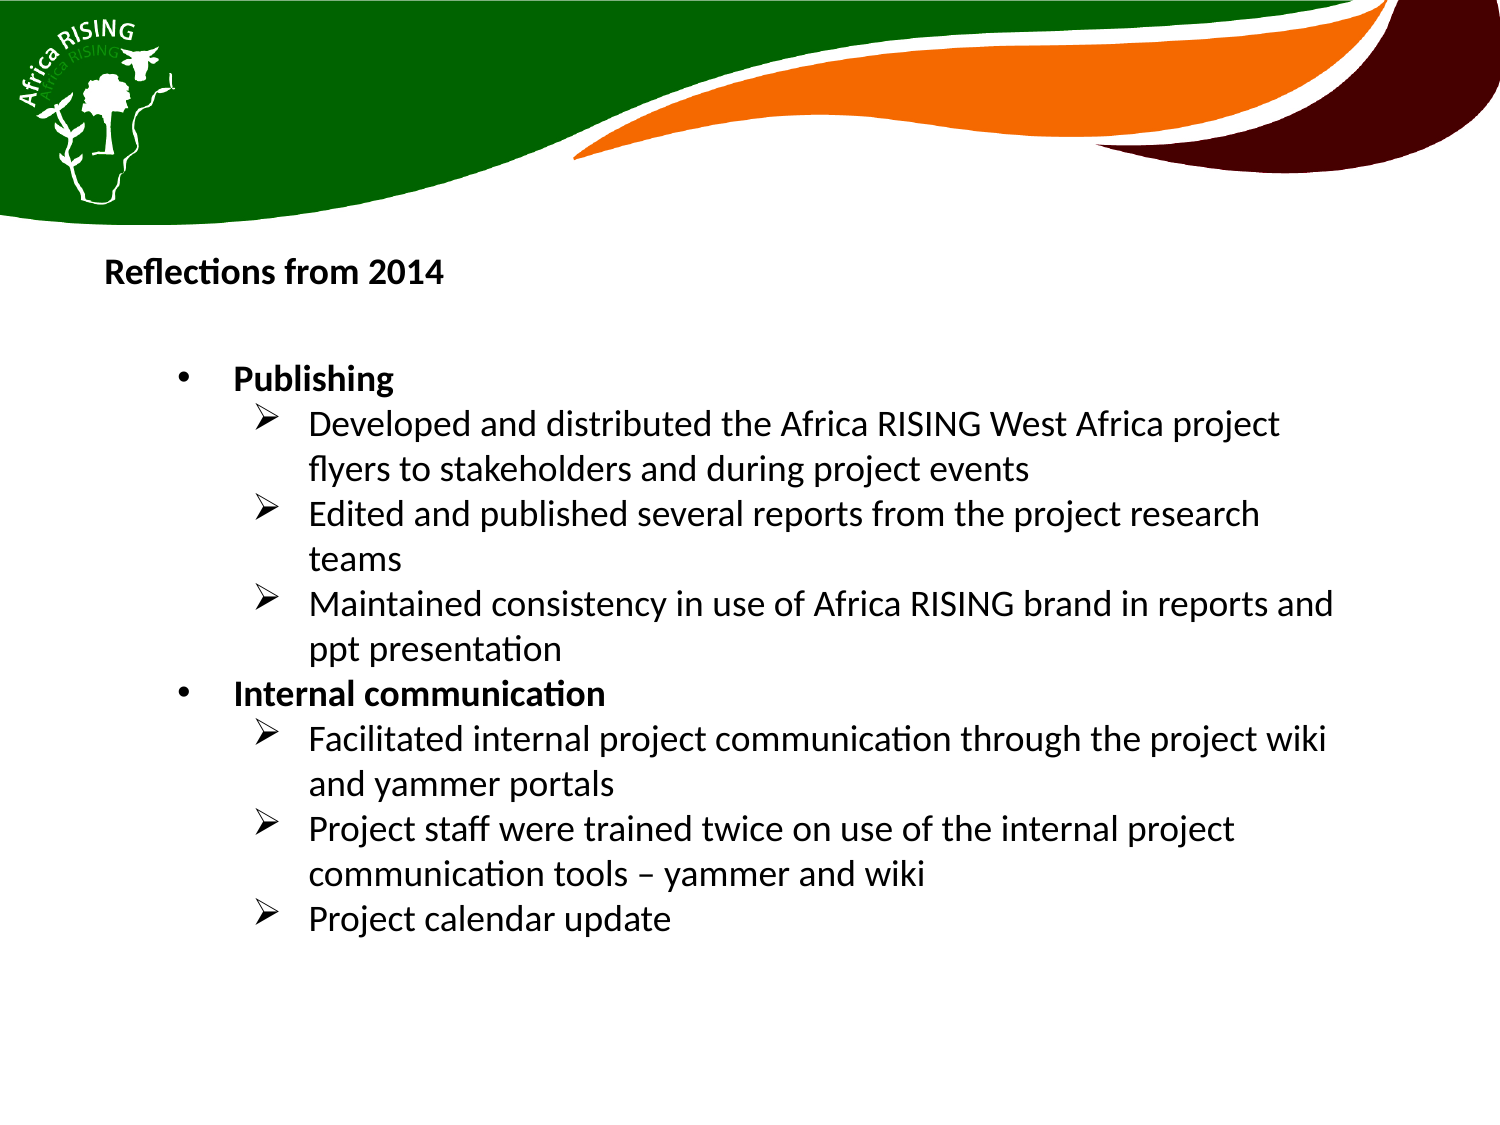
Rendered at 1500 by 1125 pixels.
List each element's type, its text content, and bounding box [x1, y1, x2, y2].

text_box Reflections from 2014 [89, 239, 460, 300]
picture [0, 0, 1500, 226]
text_box Publishing Developed and distributed the Africa RISING West Africa project flyers to stakeholders and during project events Edited and published several reports from the project research teams Maintained consistency in use of Africa RISING brand in reports and ppt presentation Internal communication Facilitated internal project communication through the project wiki and yammer portals Project staff were trained twice on use of the internal project communication tools – yammer and wiki Project calendar update [87, 302, 1363, 992]
